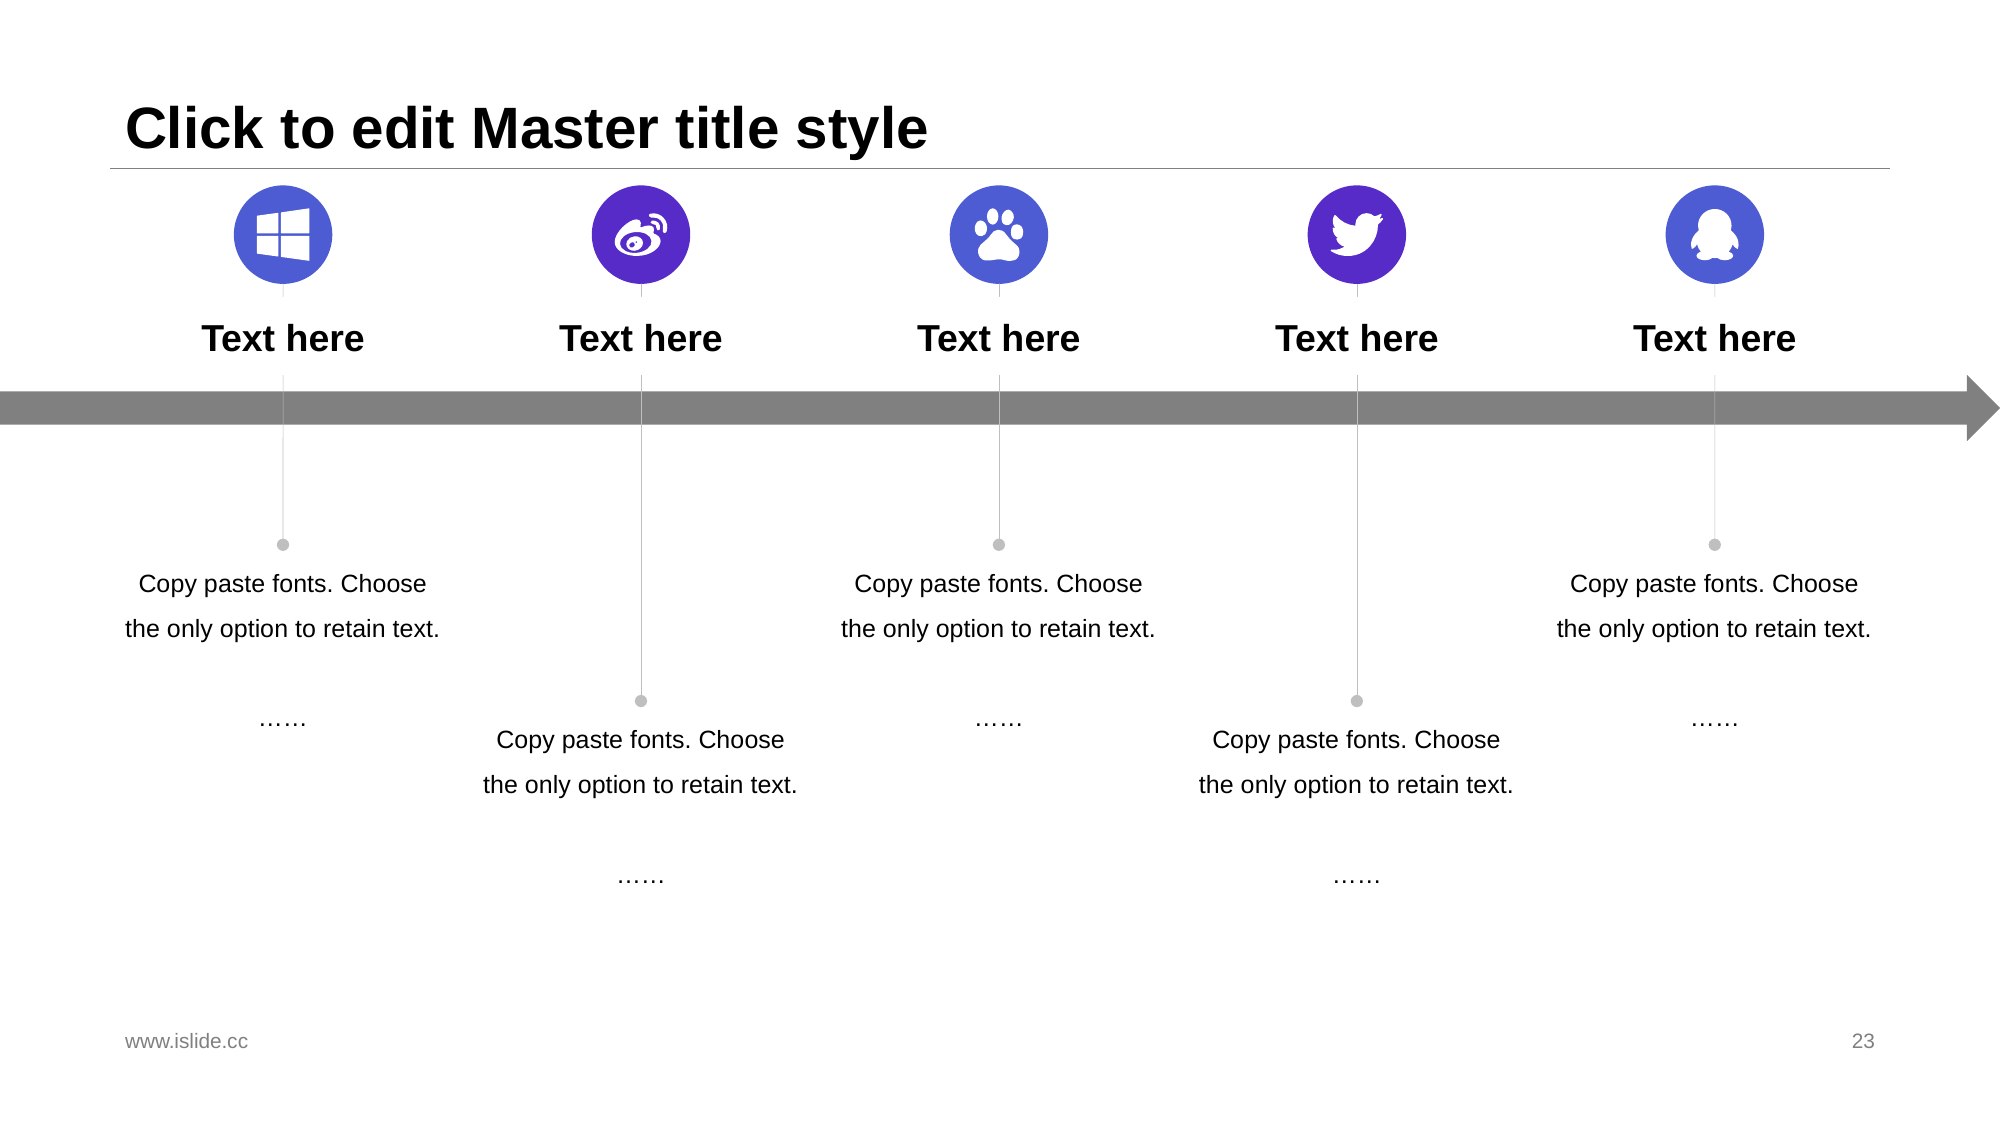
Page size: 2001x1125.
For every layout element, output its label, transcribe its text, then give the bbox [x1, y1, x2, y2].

slide_number 23 [1412, 1023, 1890, 1058]
footer www.islide.cc [109, 1023, 790, 1058]
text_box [0, 185, 2000, 913]
title Click to edit Master title style [109, 0, 1890, 169]
